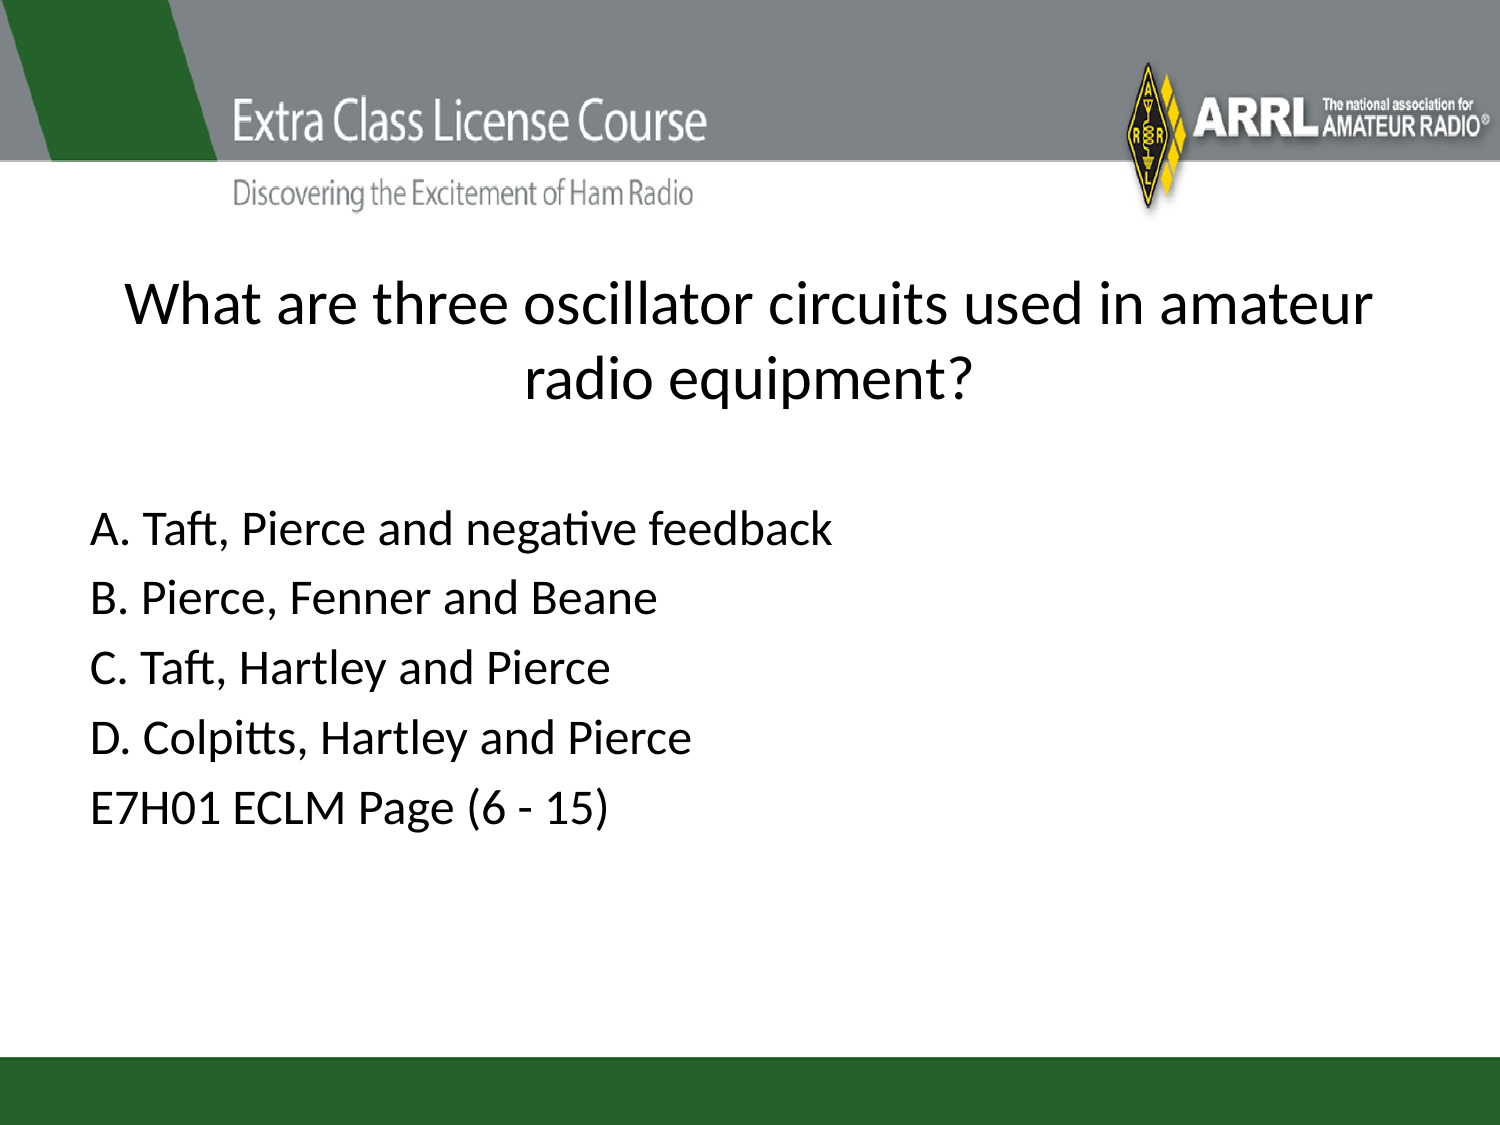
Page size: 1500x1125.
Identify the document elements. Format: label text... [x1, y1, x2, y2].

picture [0, 0, 1500, 1125]
title What are three oscillator circuits used in amateur radio equipment? [75, 254, 1425, 435]
list A. Taft, Pierce and negative feedback B. Pierce, Fenner and Beane C. Taft, Hartley and Pierce D. Colpitts, Hartley and Pierce E7H01 ECLM Page (6 - 15) [75, 487, 1425, 1005]
